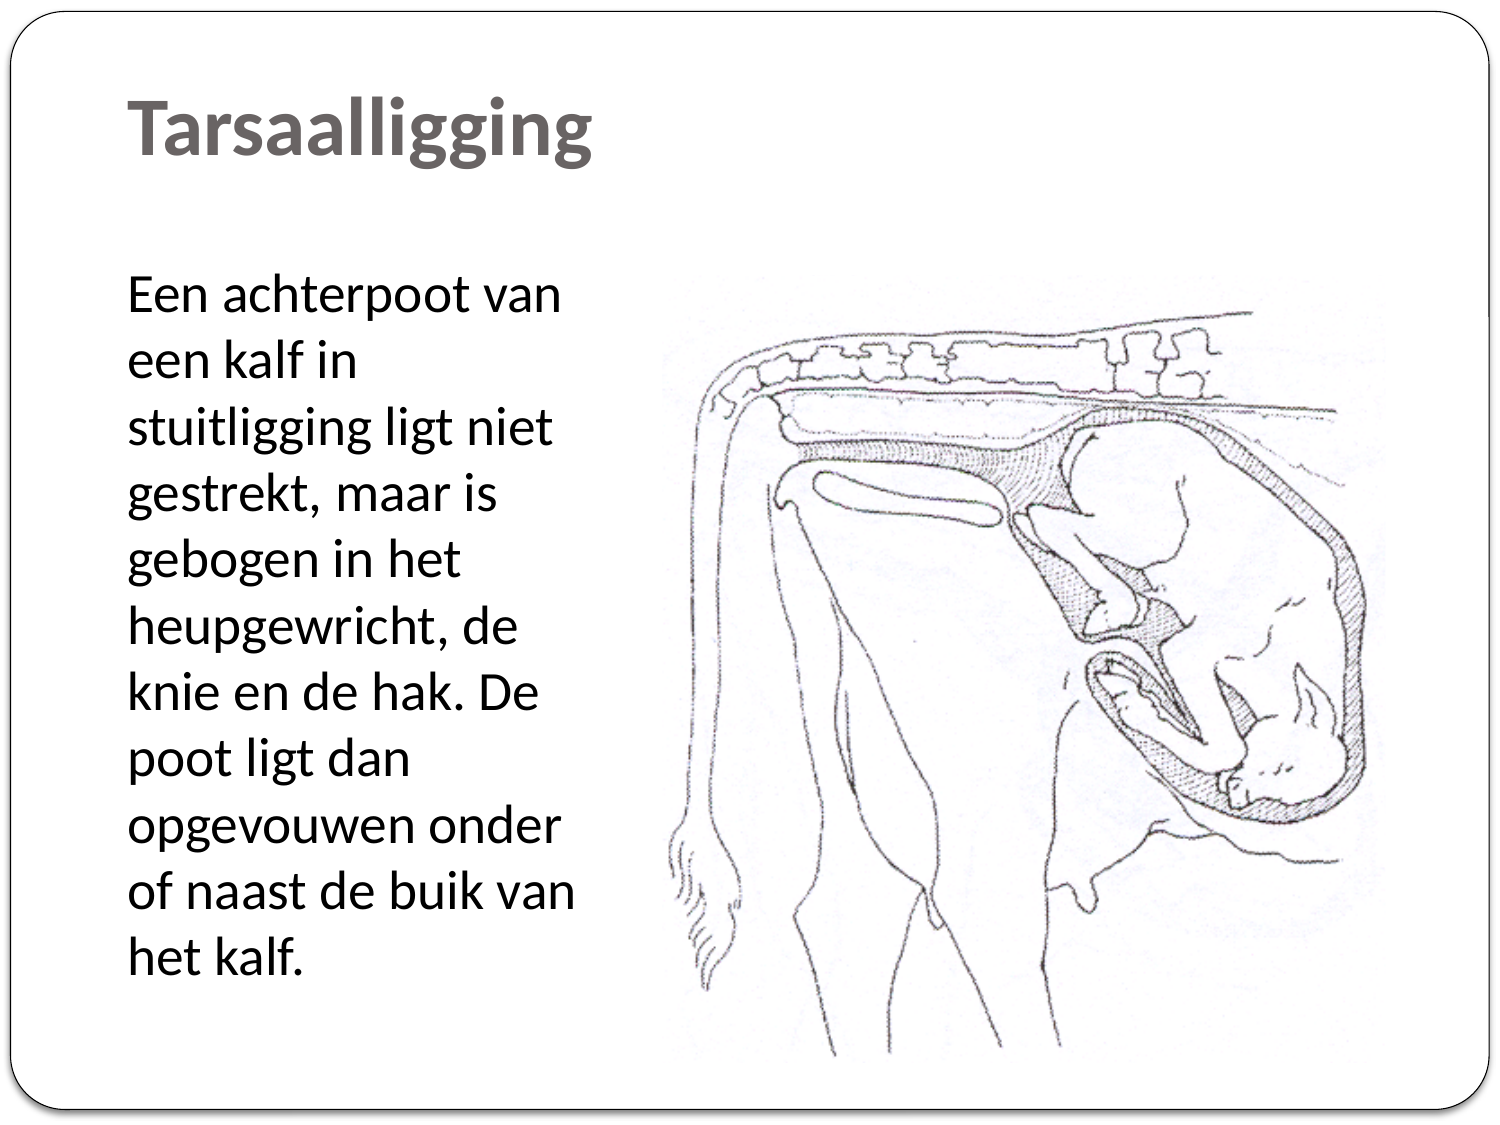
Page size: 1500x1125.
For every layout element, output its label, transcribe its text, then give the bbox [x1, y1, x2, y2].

list Een achterpoot van een kalf in stuitligging ligt niet gestrekt, maar is gebogen in het heupgewricht, de knie en de hak. De poot ligt dan opgevouwen onder of naast de buik van het kalf. [112, 249, 625, 1000]
title Tarsaalligging [112, 62, 1388, 188]
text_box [662, 274, 1386, 1063]
